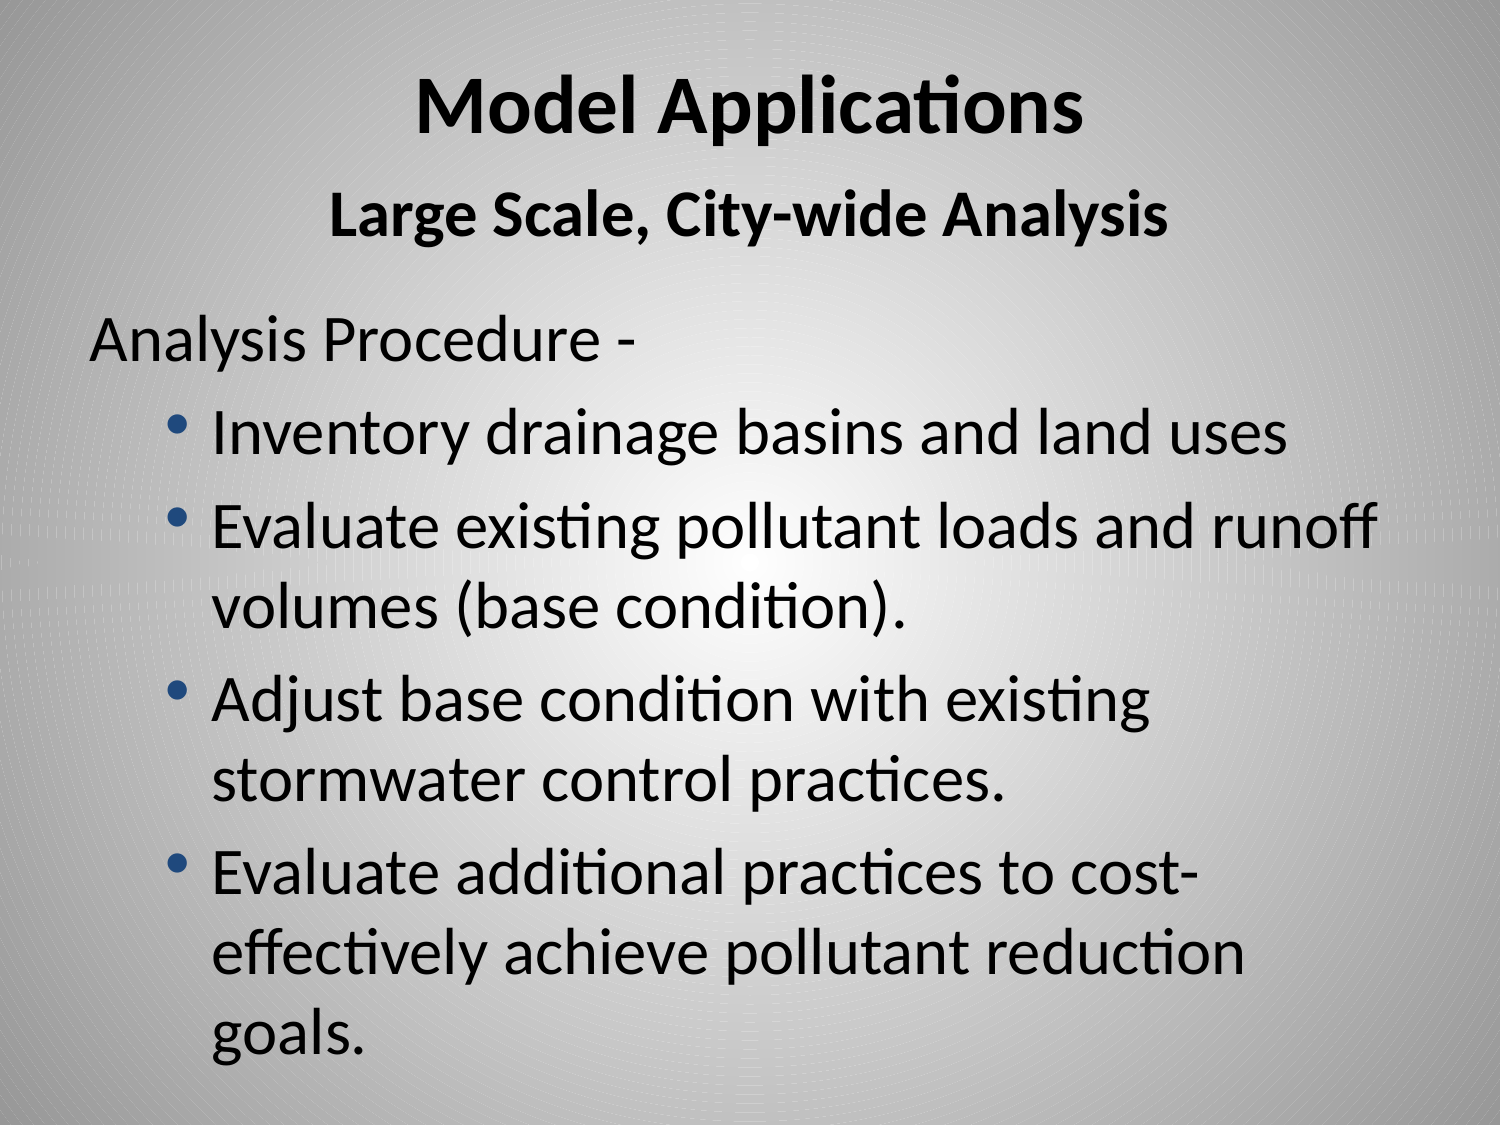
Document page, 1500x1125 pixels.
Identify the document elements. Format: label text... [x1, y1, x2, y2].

text_box Large Scale, City-wide Analysis [74, 162, 1425, 275]
text_box Analysis Procedure - Inventory drainage basins and land uses Evaluate existing pollutant loads and runoff volumes (base condition). Adjust base condition with existing stormwater control practices. Evaluate additional practices to cost-effectively achieve pollutant reduction goals. [74, 287, 1425, 1100]
title Model Applications [75, 49, 1425, 150]
